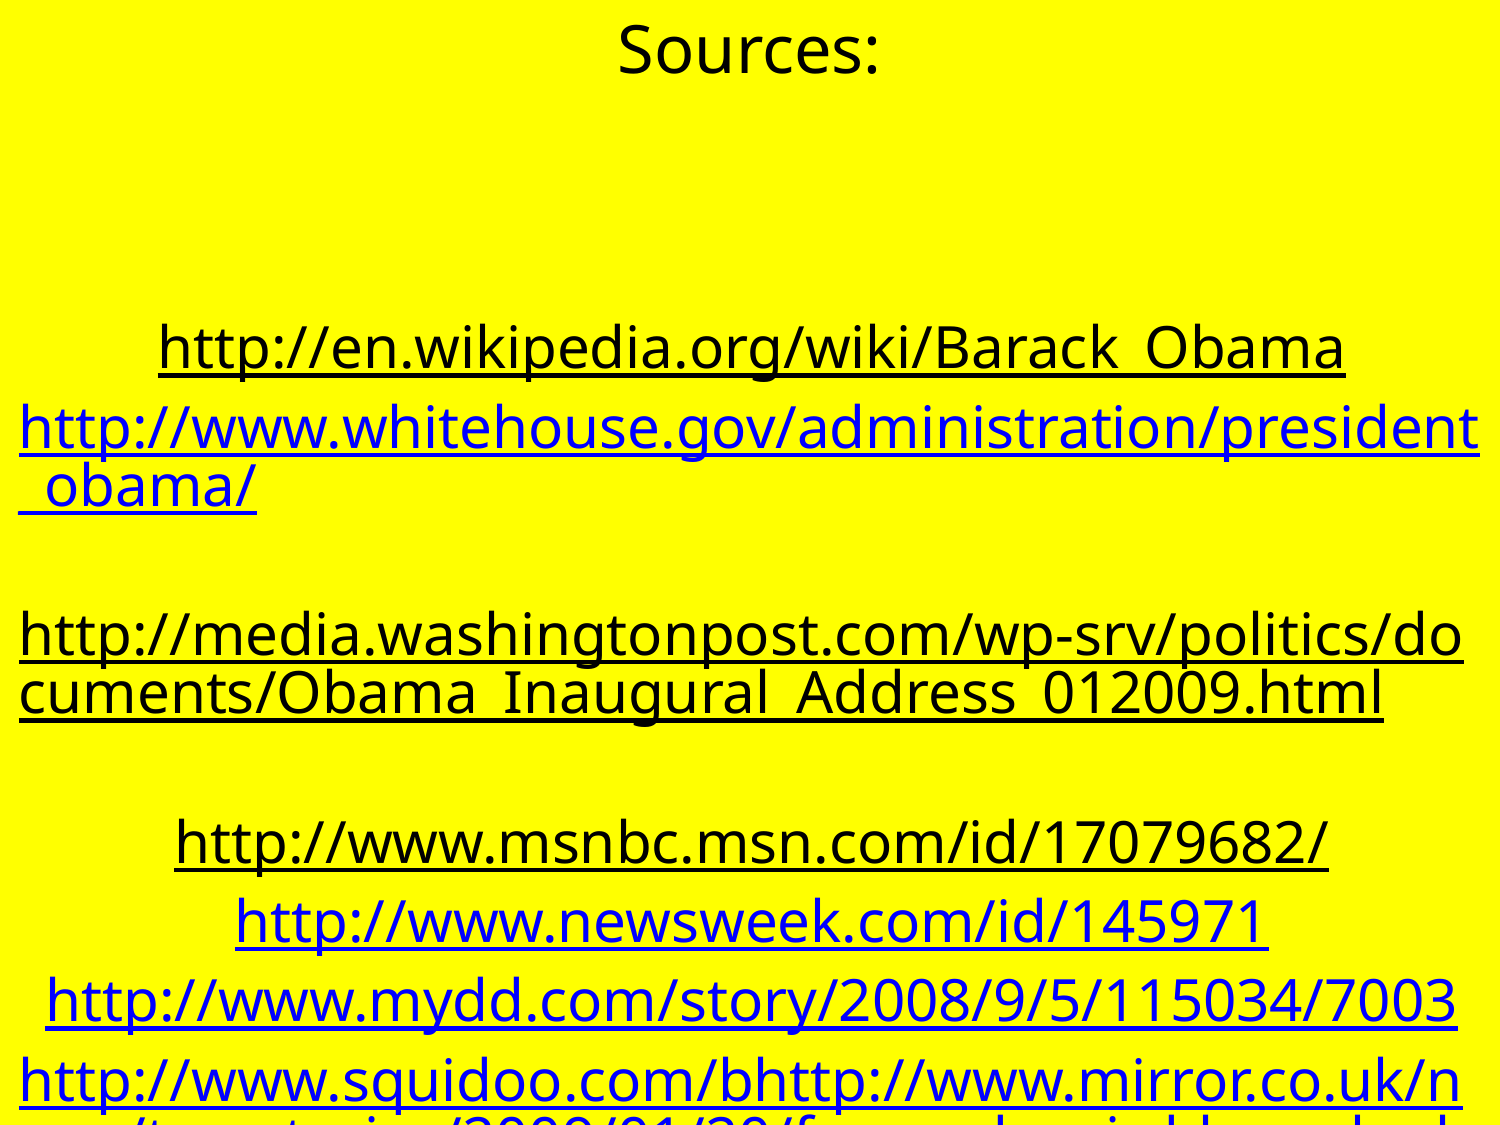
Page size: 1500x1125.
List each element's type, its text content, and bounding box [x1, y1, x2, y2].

text_box http://en.wikipedia.org/wiki/Barack_Obama http://www.whitehouse.gov/administration/president_obama/ http://media.washingtonpost.com/wp-srv/politics/documents/Obama_Inaugural_Address_012009.html http://www.msnbc.msn.com/id/17079682/ http://www.newsweek.com/id/145971 http://www.mydd.com/story/2008/9/5/115034/7003 http://www.squidoo.com/bhttp://www.mirror.co.uk/news/top-stories/2009/01/20/fun-and-weird-barack-obama-facts-you-maybe-didn-t-know-115875-21056021/arack-obamas-dog [0, 277, 1500, 1013]
text_box Sources: [0, 0, 1500, 95]
